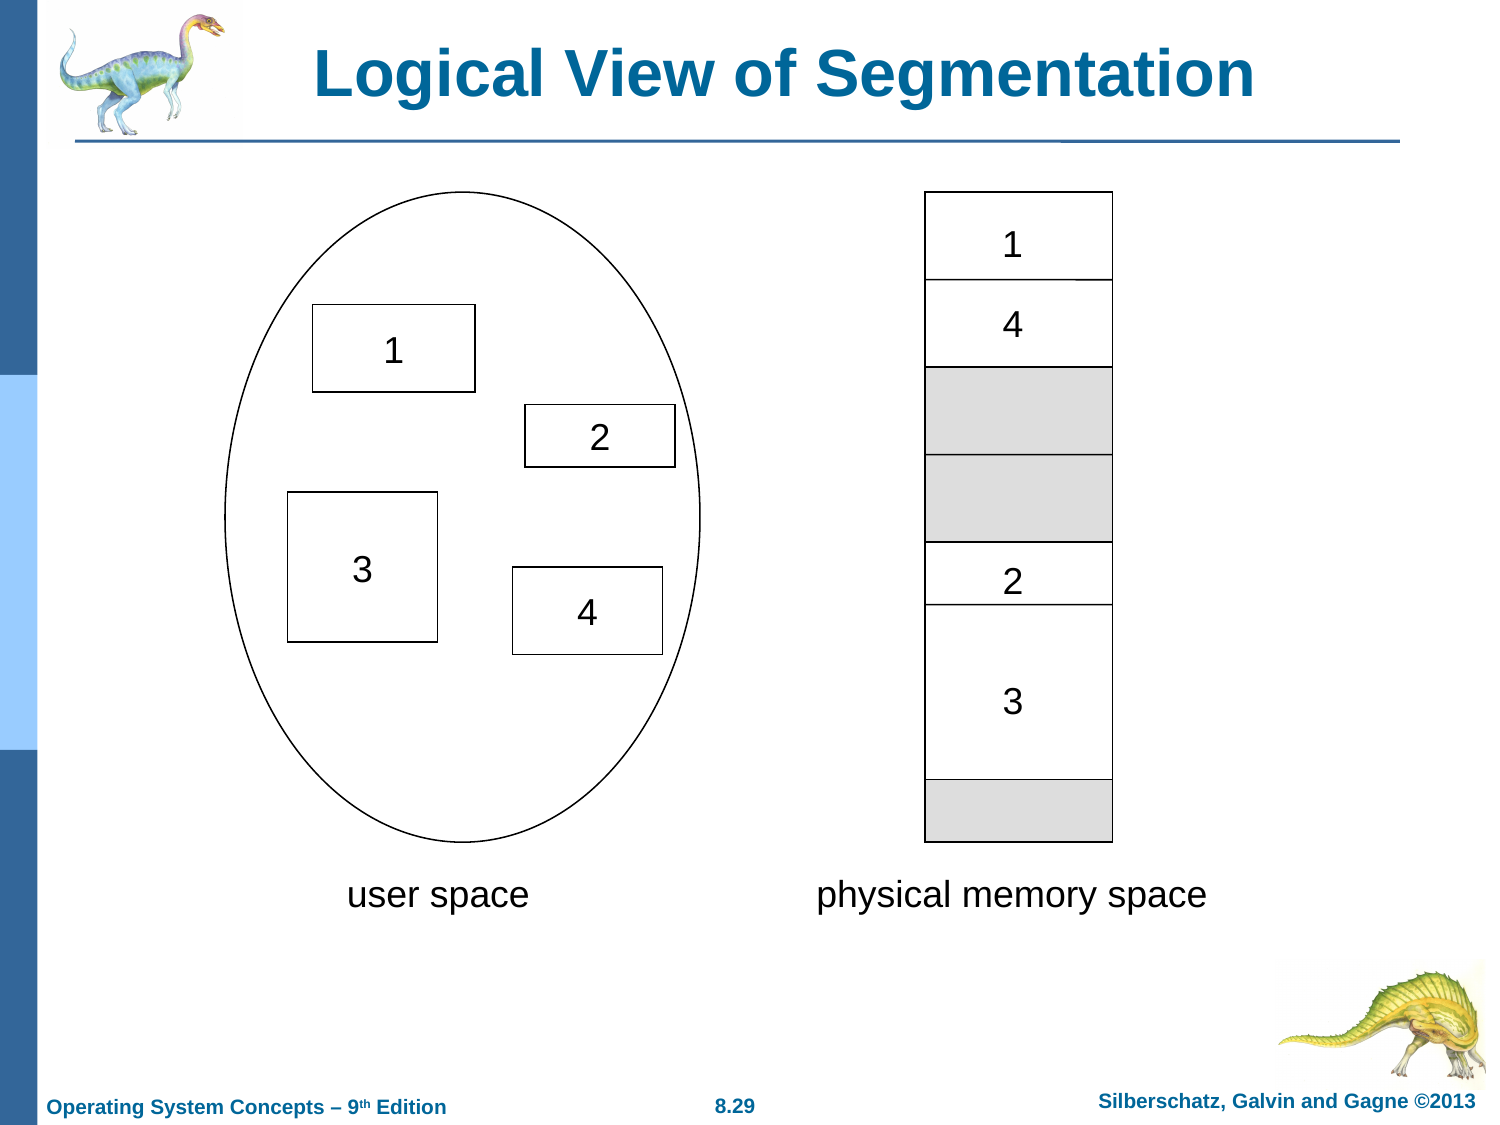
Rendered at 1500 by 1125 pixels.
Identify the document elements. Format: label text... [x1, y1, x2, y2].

title Logical View of Segmentation [145, 22, 1426, 118]
picture [46, 0, 243, 149]
text_box [225, 192, 700, 843]
picture [1275, 959, 1486, 1090]
text_box physical memory space [801, 862, 1223, 923]
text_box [924, 191, 1113, 843]
text_box 3 [287, 492, 438, 643]
text_box 2 [524, 404, 675, 468]
text_box 4 [512, 567, 663, 655]
text_box user space [331, 862, 556, 923]
text_box 1 [312, 304, 475, 393]
